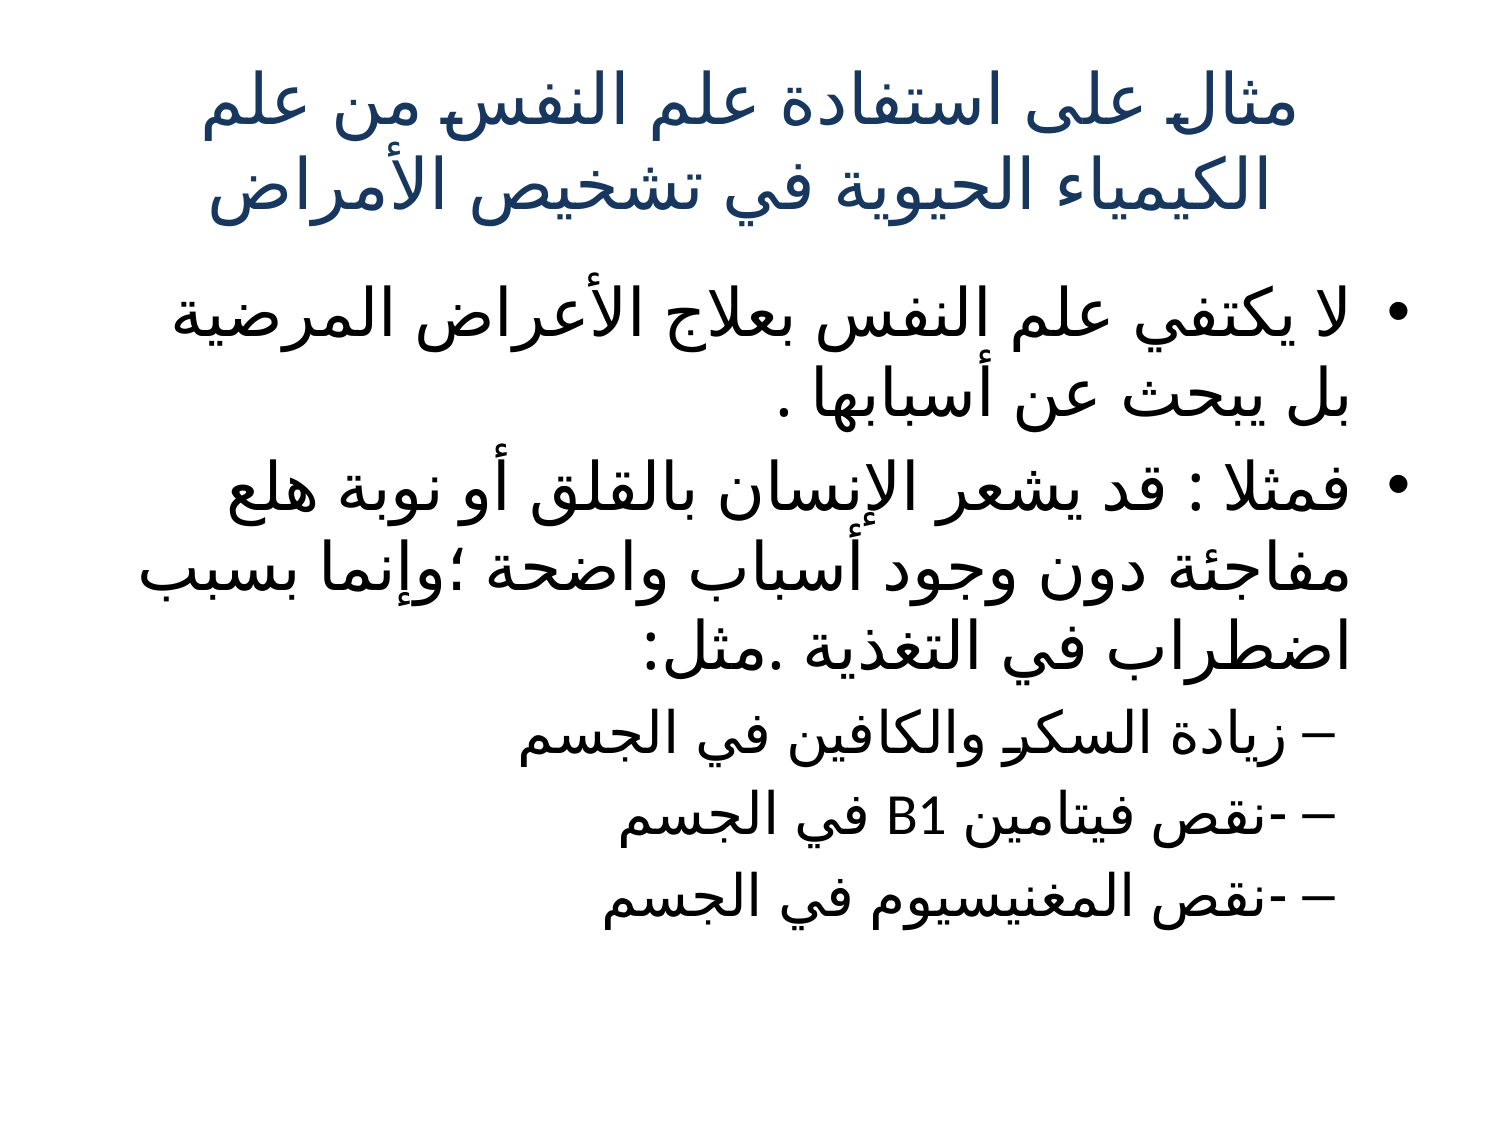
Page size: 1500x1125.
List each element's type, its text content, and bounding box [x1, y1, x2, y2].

list لا يكتفي علم النفس بعلاج الأعراض المرضية بل يبحث عن أسبابها . فمثلا : قد يشعر الإنسان بالقلق أو نوبة هلع مفاجئة دون وجود أسباب واضحة ؛وإنما بسبب اضطراب في التغذية .مثل: زيادة السكر والكافين في الجسم -نقص فيتامين B1 في الجسم -نقص المغنيسيوم في الجسم [75, 262, 1425, 1005]
title مثال على استفادة علم النفس من علم الكيمياء الحيوية في تشخيص الأمراض [75, 45, 1425, 233]
